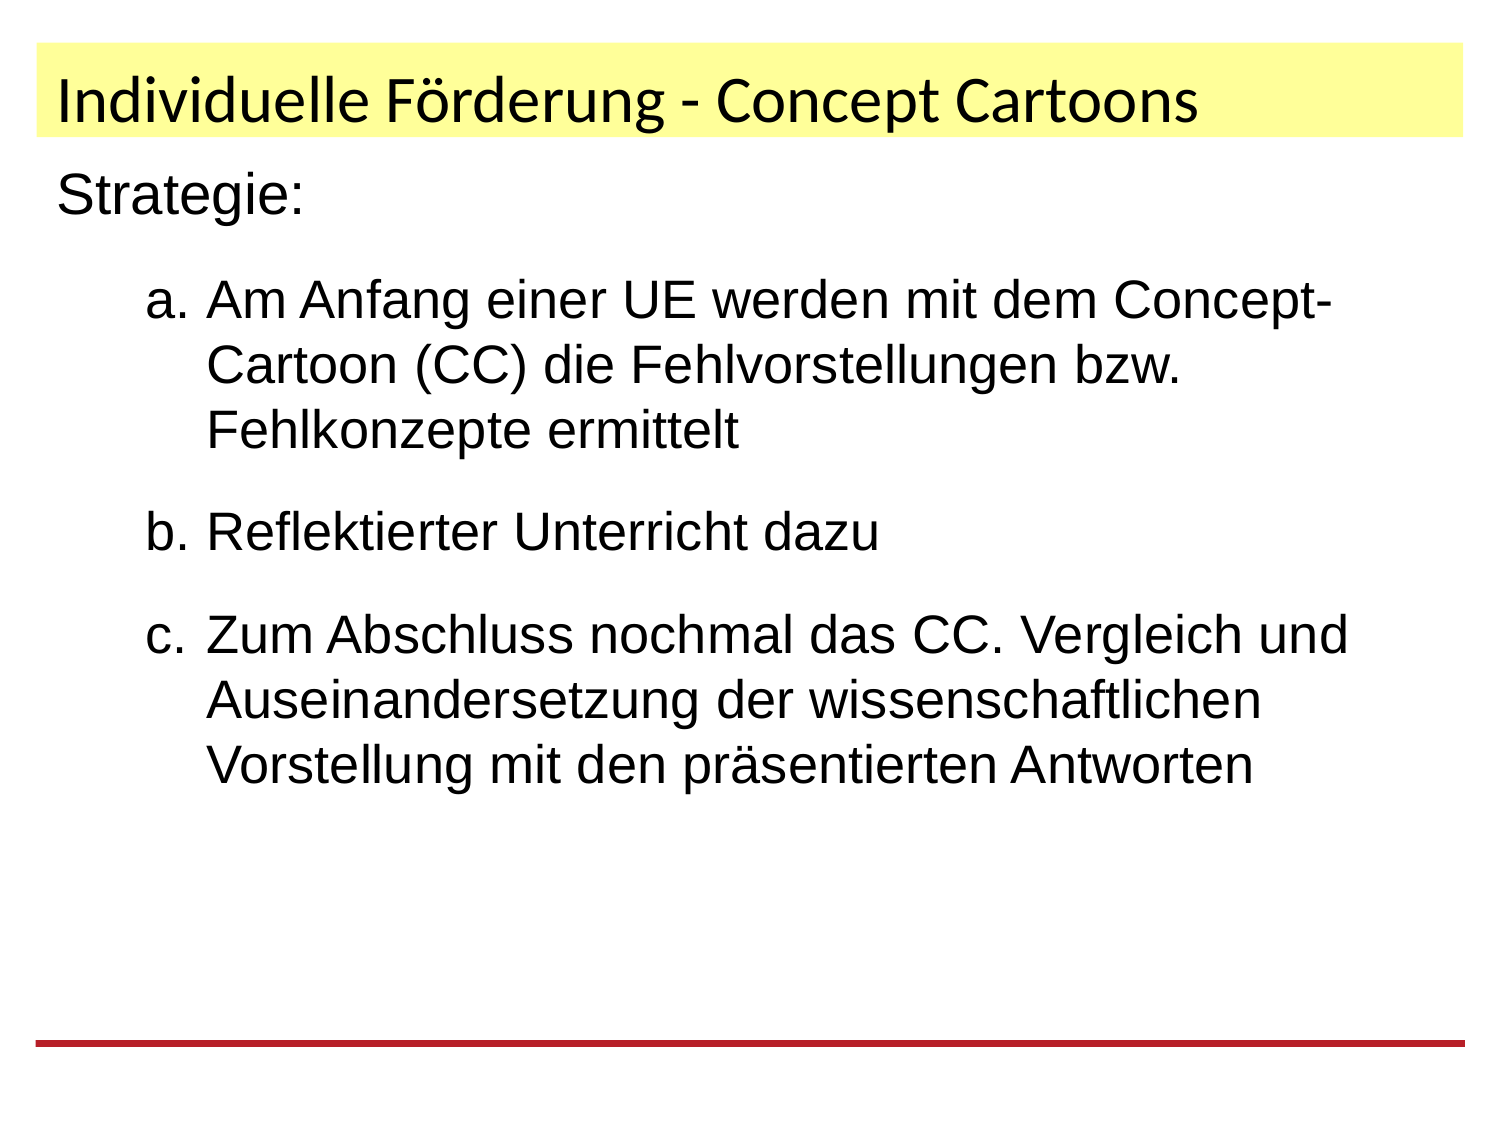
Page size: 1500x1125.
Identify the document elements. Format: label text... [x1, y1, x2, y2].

text_box Strategie: Am Anfang einer UE werden mit dem Concept-Cartoon (CC) die Fehlvorstellungen bzw. Fehlkonzepte ermittelt Reflektierter Unterricht dazu Zum Abschluss nochmal das CC. Vergleich und Auseinandersetzung der wissenschaftlichen Vorstellung mit den präsentierten Antworten [41, 148, 1459, 1024]
title Individuelle Förderung - Concept Cartoons [41, 42, 1459, 148]
